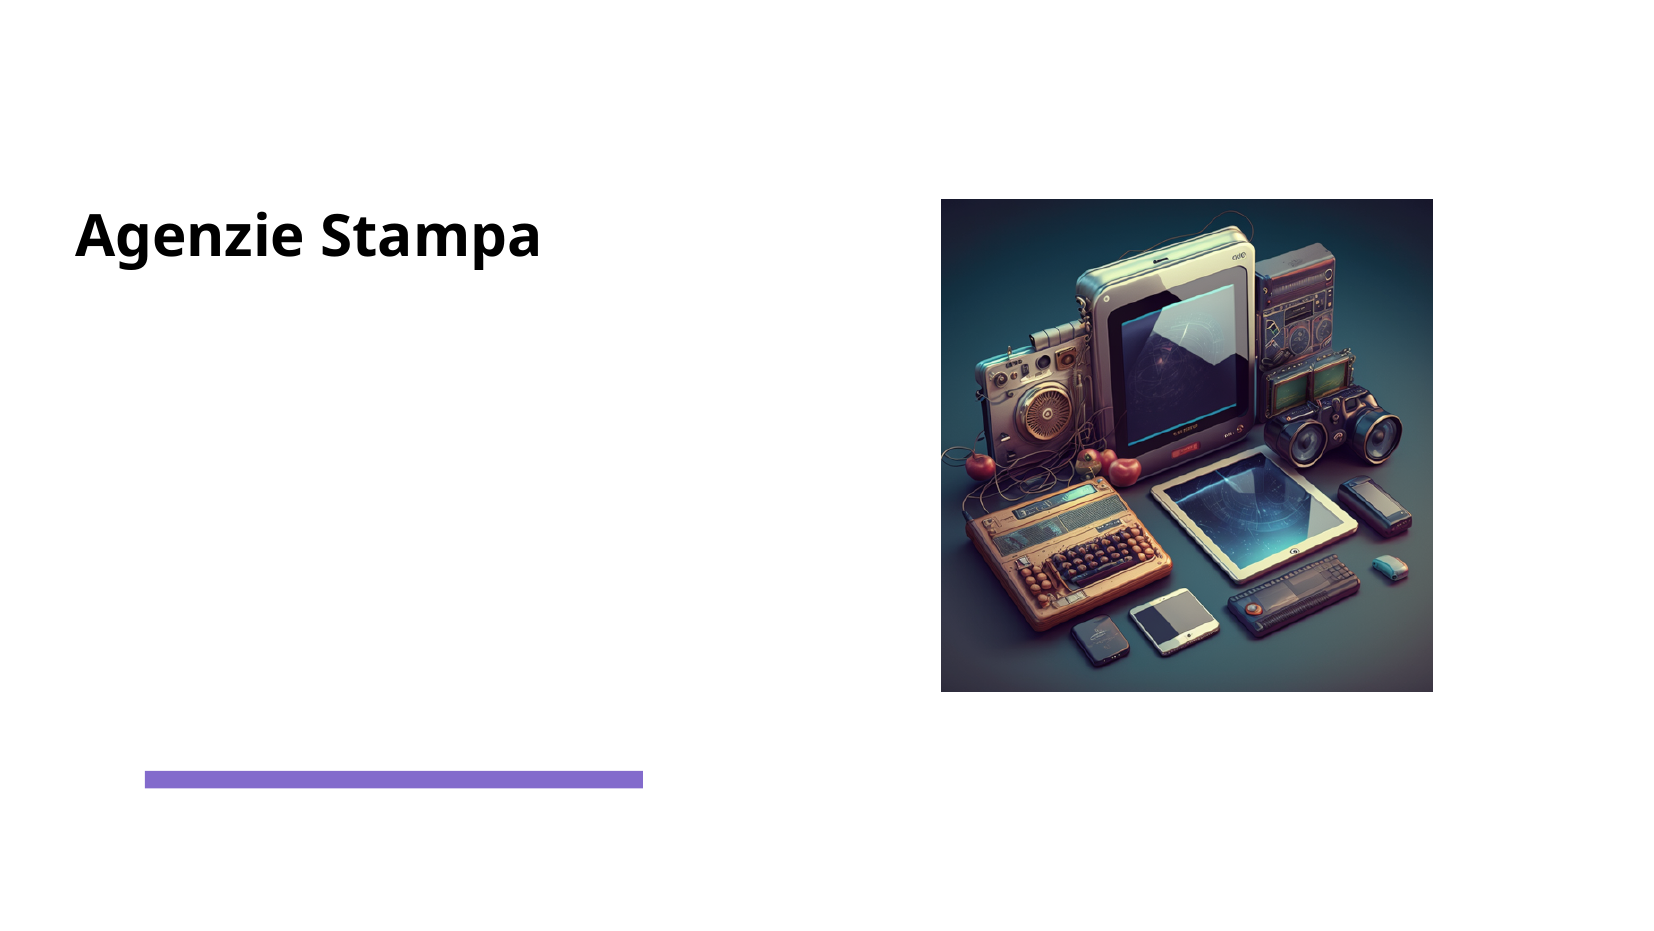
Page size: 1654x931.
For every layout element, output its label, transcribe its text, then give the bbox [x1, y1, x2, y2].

picture [941, 199, 1433, 692]
title Agenzie Stampa [74, 176, 712, 290]
